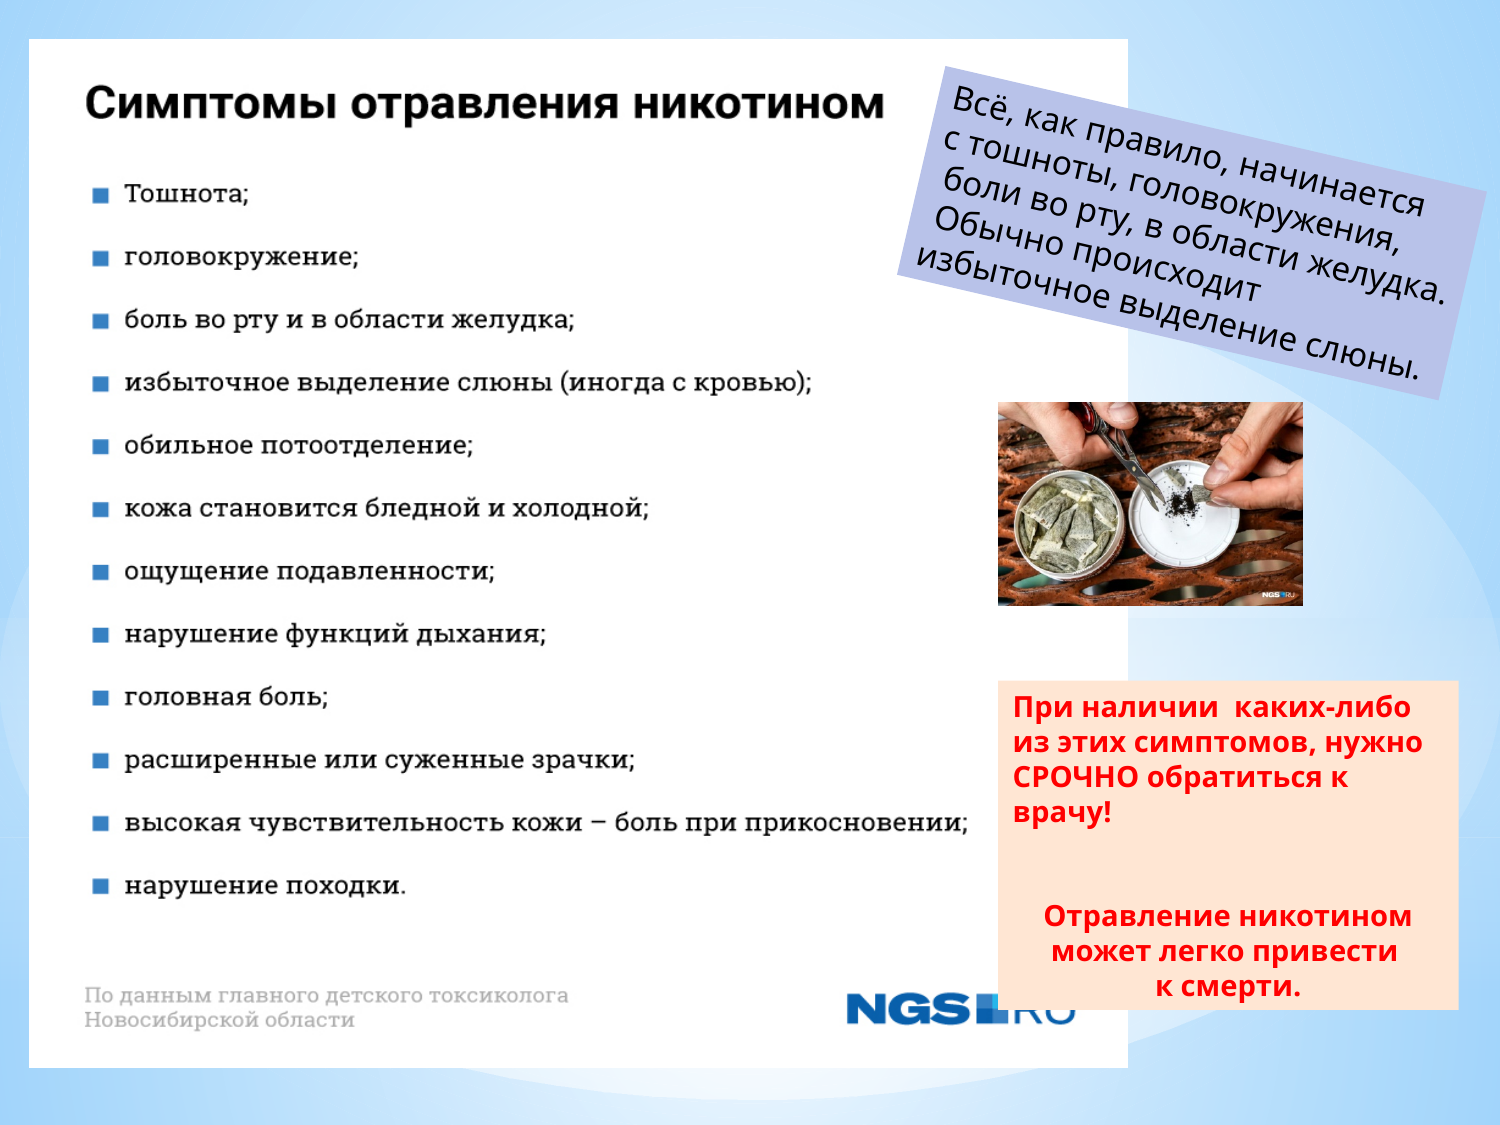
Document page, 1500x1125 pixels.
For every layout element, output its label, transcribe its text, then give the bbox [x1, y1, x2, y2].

text_box Всё, как правило, начинается с тошноты, головокружения, боли во рту, в области желудка. Обычно происходит избыточное выделение слюны. [1133, 109, 1487, 401]
picture [29, 39, 1303, 1068]
text_box При наличии каких-либо из этих симптомов, нужно СРОЧНО обратиться к врачу! Отравление никотином может легко привести к смерти. [1133, 680, 1459, 1010]
